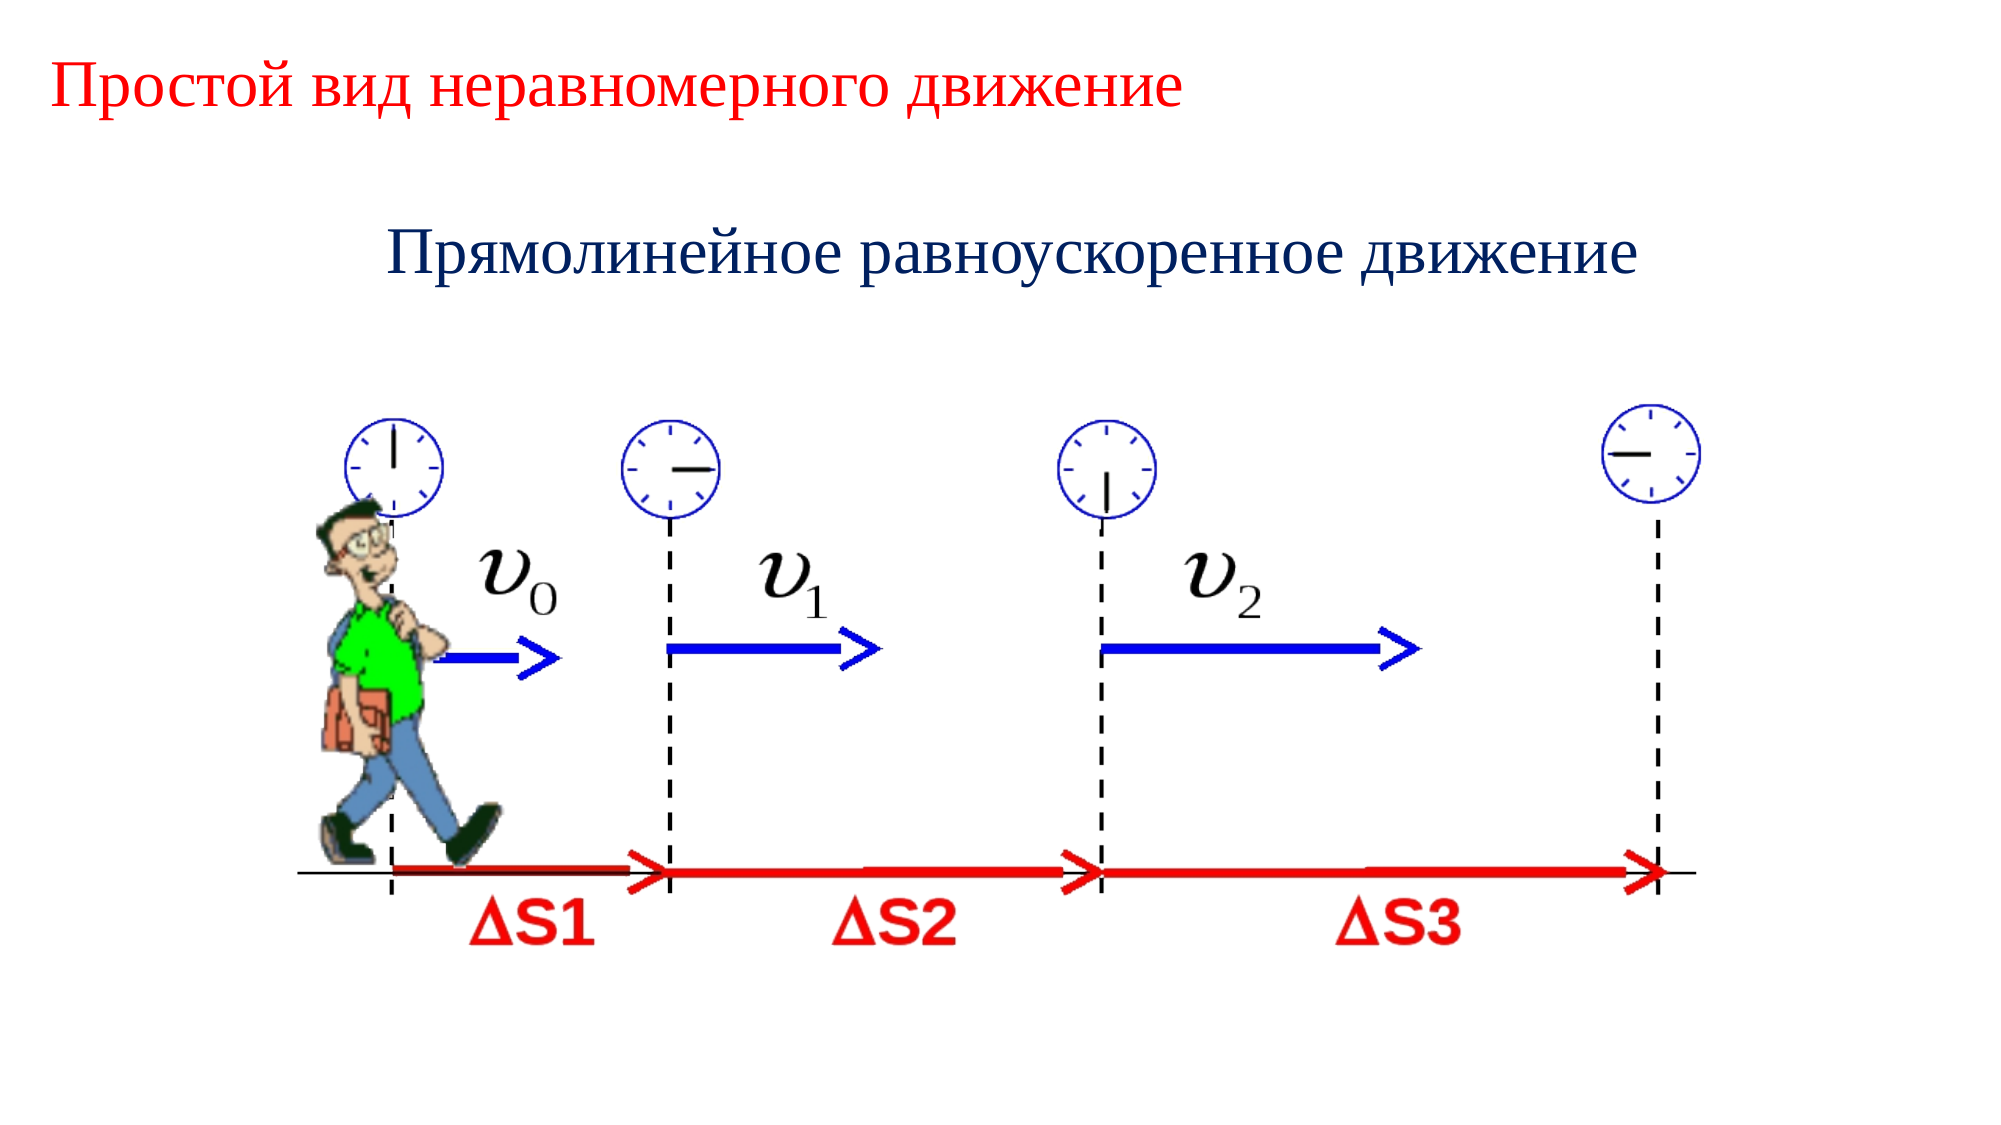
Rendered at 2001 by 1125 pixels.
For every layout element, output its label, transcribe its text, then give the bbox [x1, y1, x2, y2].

text_box Простой вид неравномерного движение [35, 32, 1201, 128]
picture [263, 367, 1764, 983]
text_box Прямолинейное равноускоренное движение [371, 199, 1656, 295]
